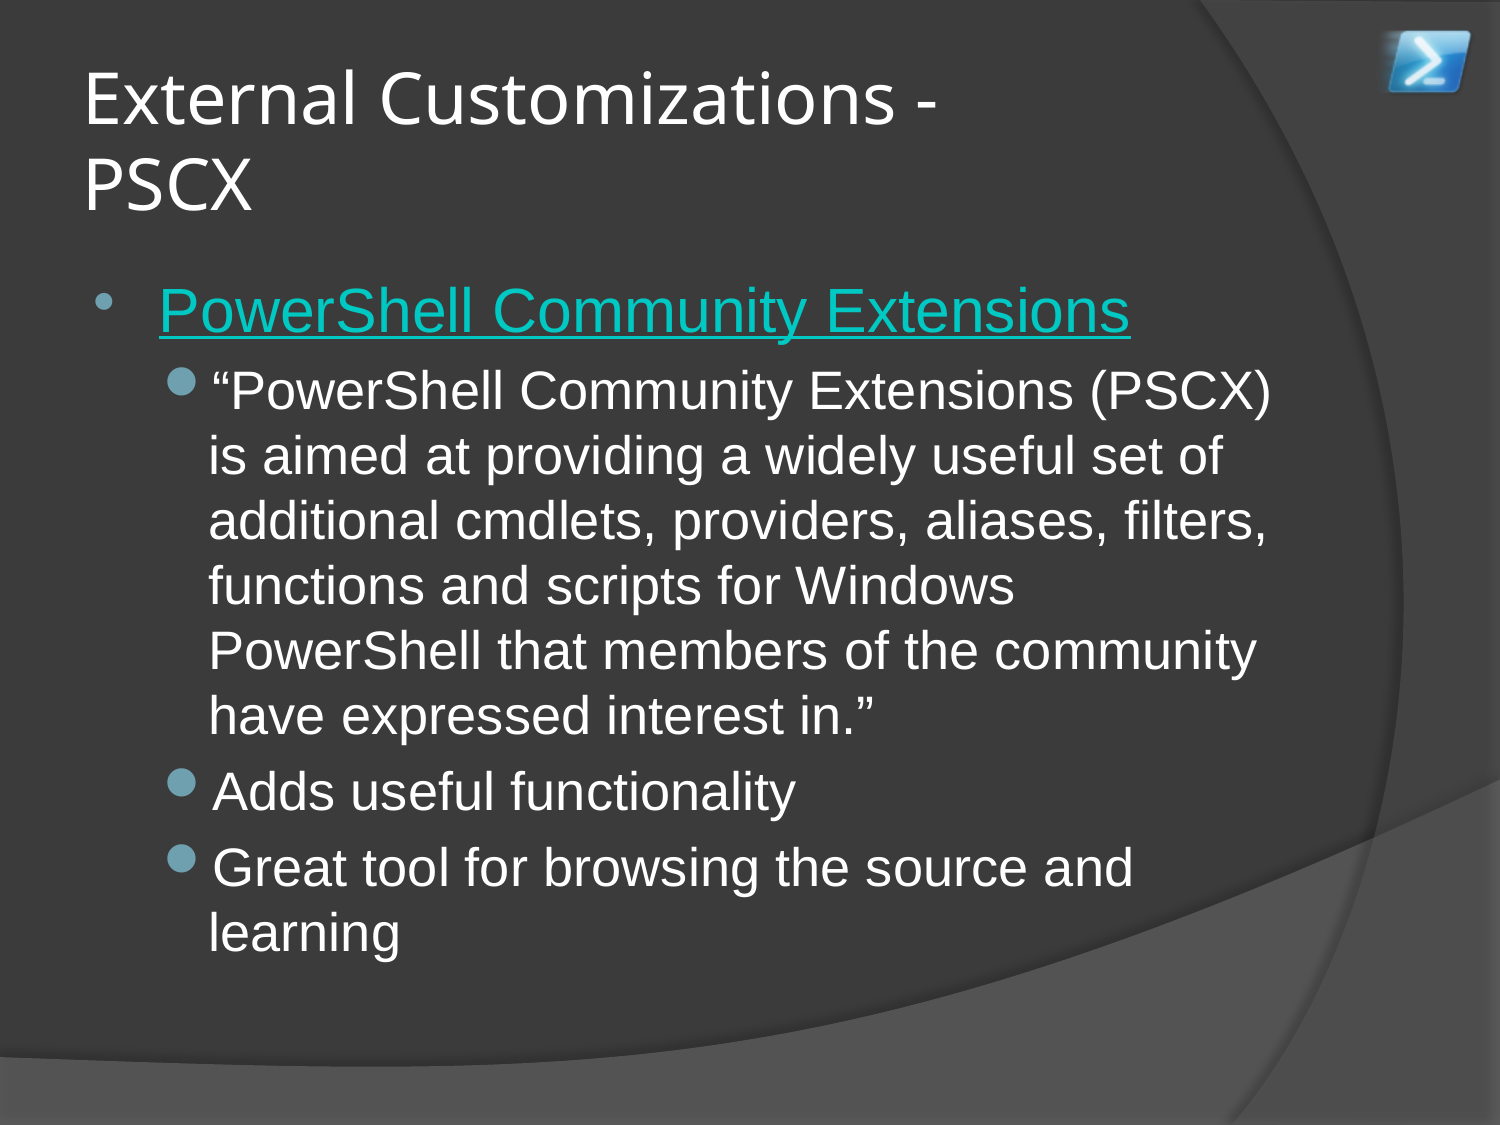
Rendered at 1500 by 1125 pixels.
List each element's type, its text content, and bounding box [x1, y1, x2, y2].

picture [1374, 12, 1475, 113]
list PowerShell Community Extensions “PowerShell Community Extensions (PSCX) is aimed at providing a widely useful set of additional cmdlets, providers, aliases, filters, functions and scripts for Windows PowerShell that members of the community have expressed interest in.” Adds useful functionality Great tool for browsing the source and learning [75, 262, 1300, 1005]
title External Customizations - PSCX [75, 45, 1300, 233]
